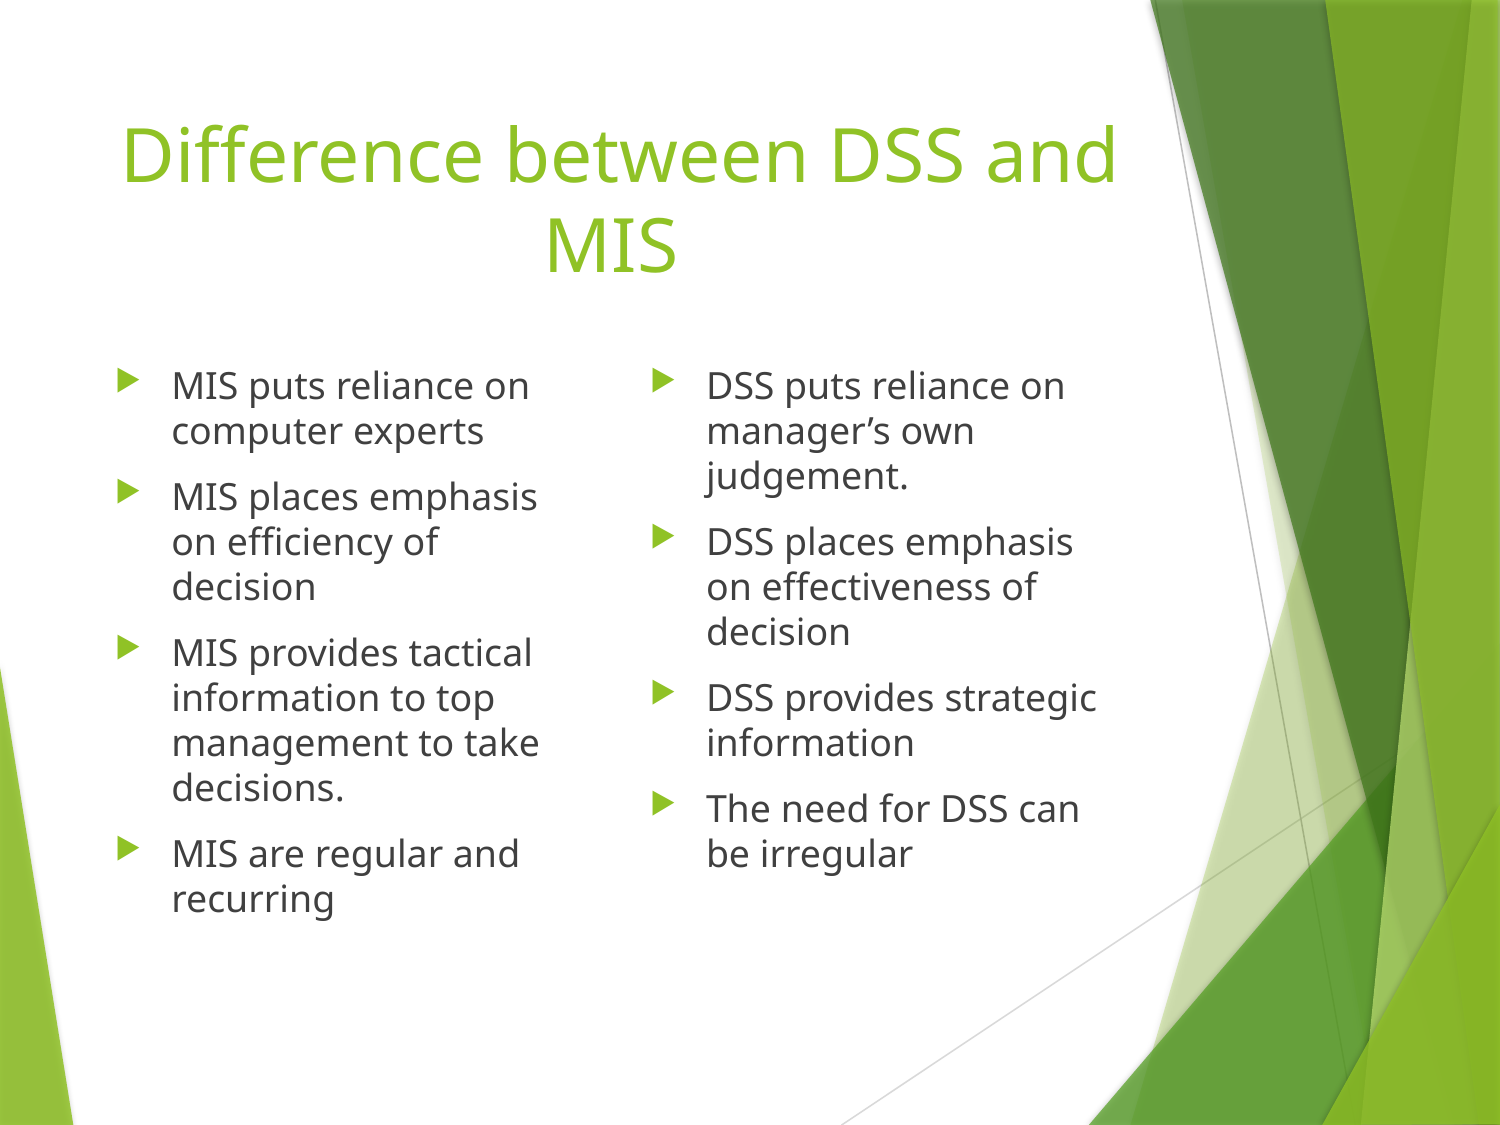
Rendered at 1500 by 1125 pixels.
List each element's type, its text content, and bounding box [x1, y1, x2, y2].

title Difference between DSS and MIS [99, 99, 1142, 317]
list DSS puts reliance on manager’s own judgement. DSS places emphasis on effectiveness of decision DSS provides strategic information The need for DSS can be irregular [634, 354, 1142, 992]
list MIS puts reliance on computer experts MIS places emphasis on efficiency of decision MIS provides tactical information to top management to take decisions. MIS are regular and recurring [99, 354, 607, 992]
